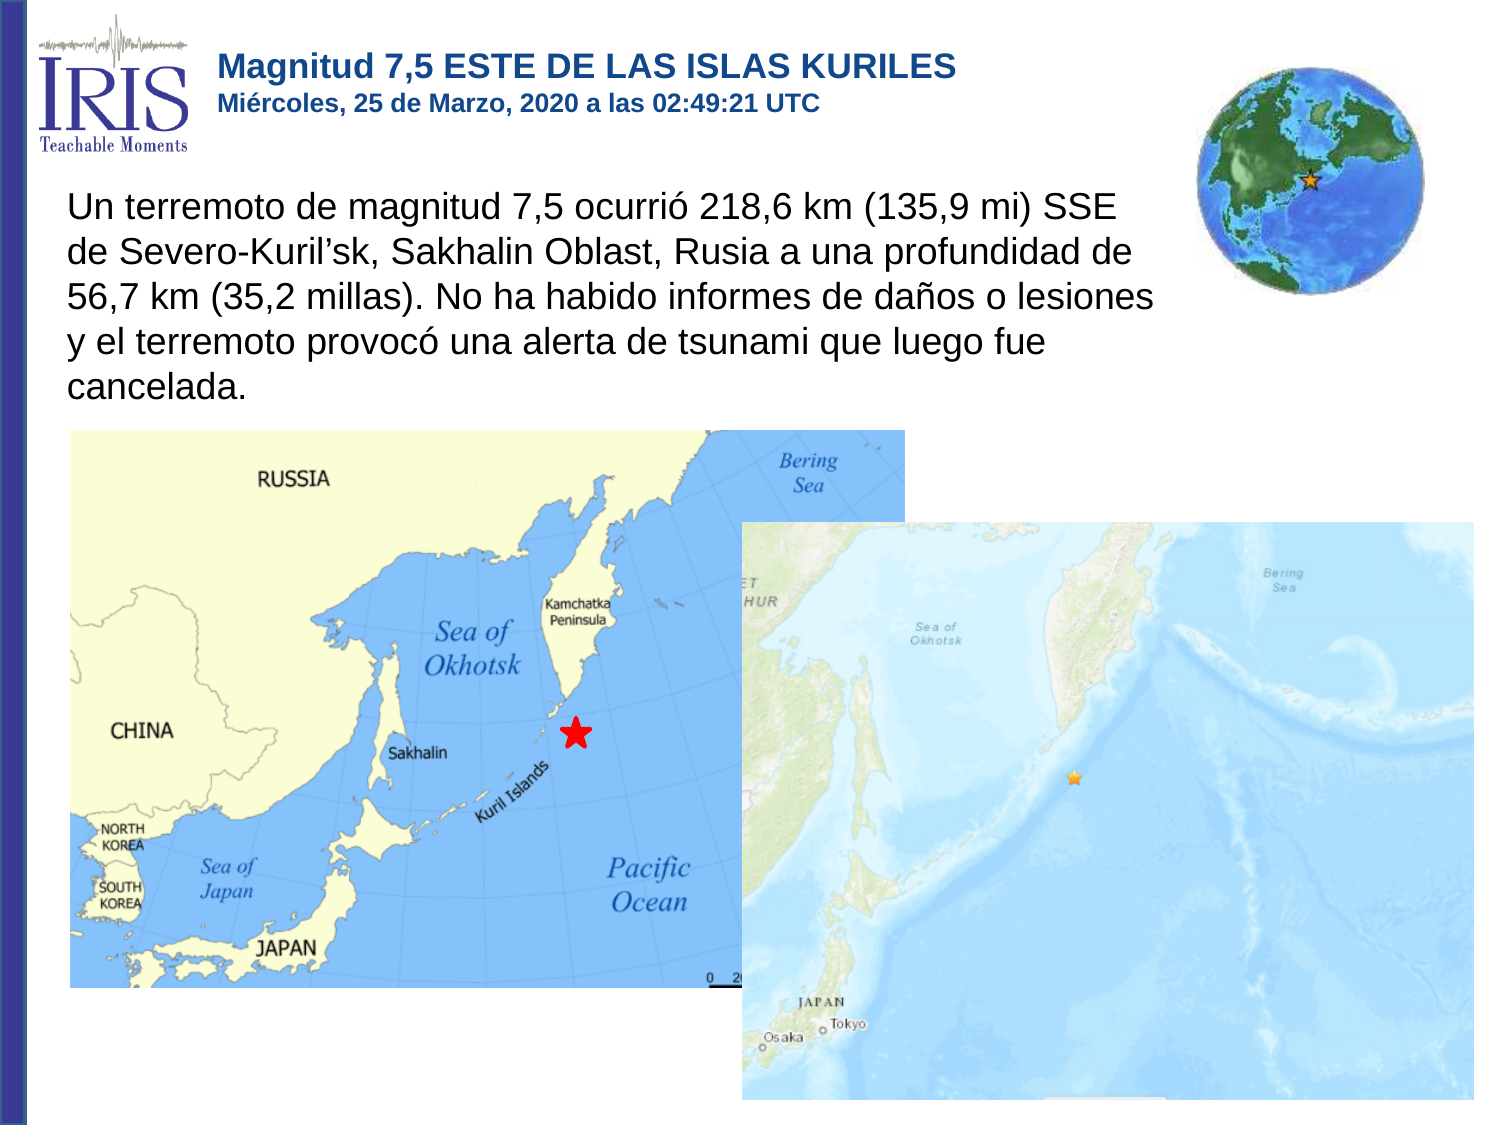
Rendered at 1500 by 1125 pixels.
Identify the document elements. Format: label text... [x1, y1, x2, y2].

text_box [69, 430, 905, 988]
text_box Magnitud 7,5 ESTE DE LAS ISLAS KURILES Miércoles, 25 de Marzo, 2020 a las 02:49:21 UTC [202, 0, 1499, 125]
picture [39, 12, 188, 165]
picture [742, 522, 1475, 1101]
picture [1195, 67, 1425, 297]
text_box [0, 0, 27, 1125]
text_box Un terremoto de magnitud 7,5 ocurrió 218,6 km (135,9 mi) SSE de Severo-Kuril’sk, Sakhalin Oblast, Rusia a una profundidad de 56,7 km (35,2 millas). No ha habido informes de daños o lesiones y el terremoto provocó una alerta de tsunami que luego fue cancelada. [52, 174, 1177, 415]
text_box Bering Island [743, 423, 880, 429]
